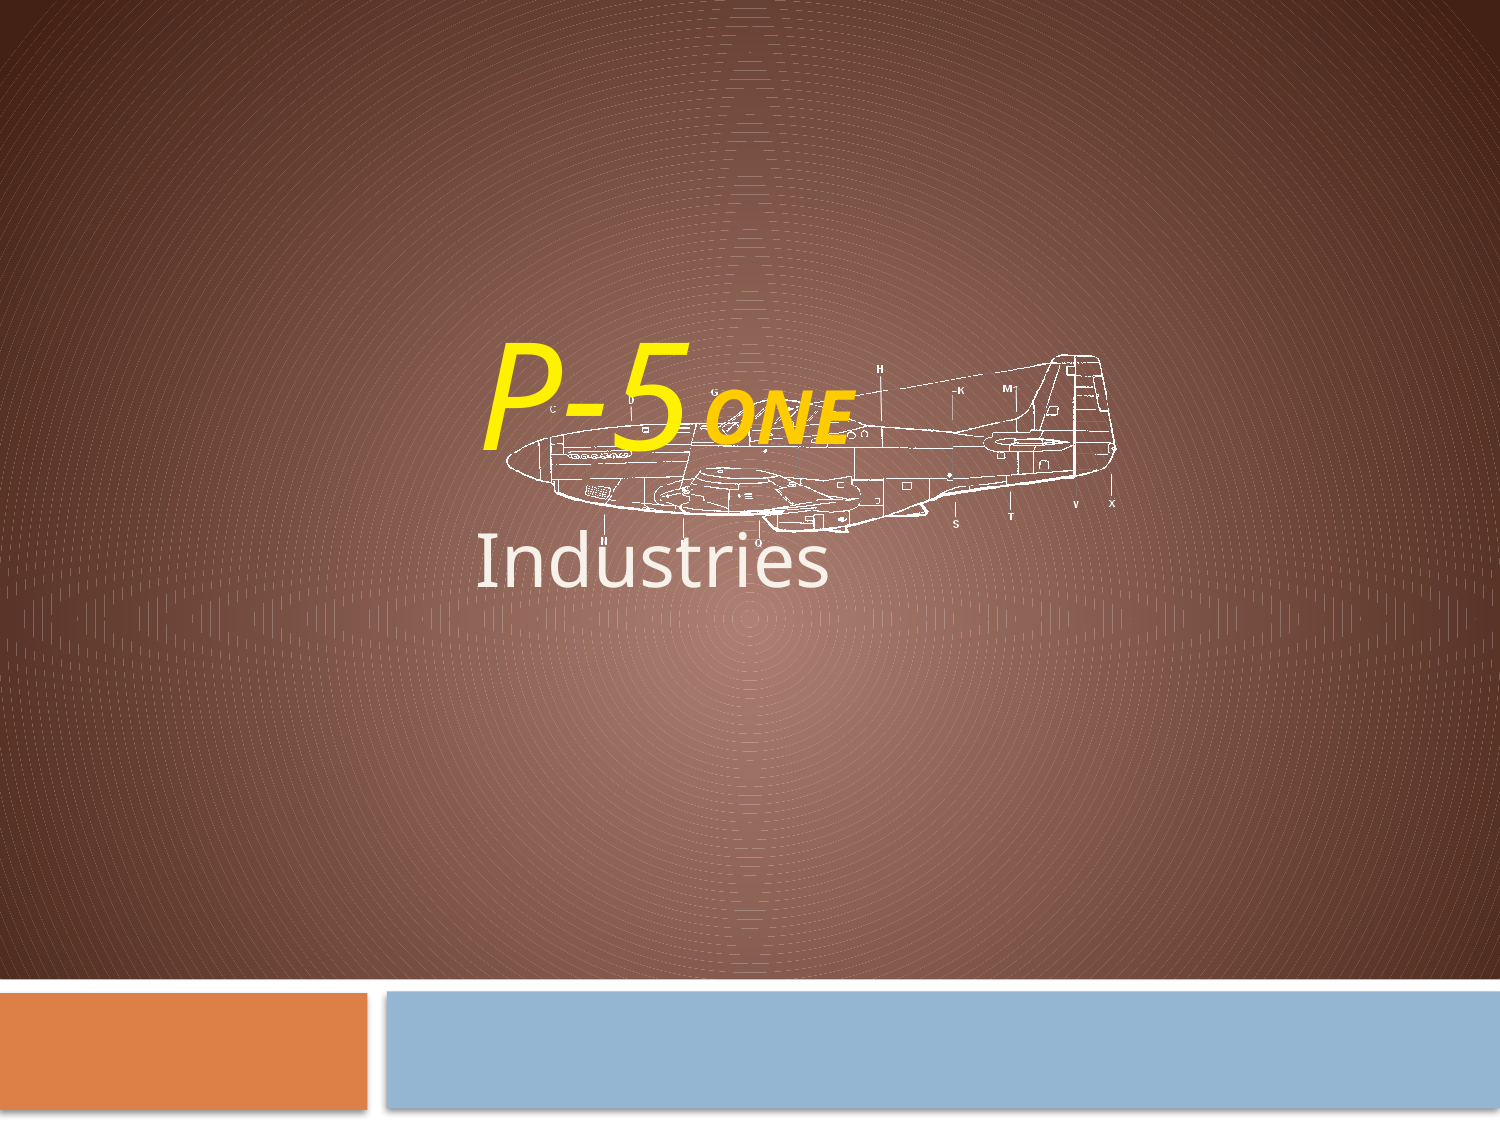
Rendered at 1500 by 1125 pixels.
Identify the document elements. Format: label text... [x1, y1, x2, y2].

subtitle Industries [460, 224, 1300, 892]
picture [474, 341, 1138, 551]
